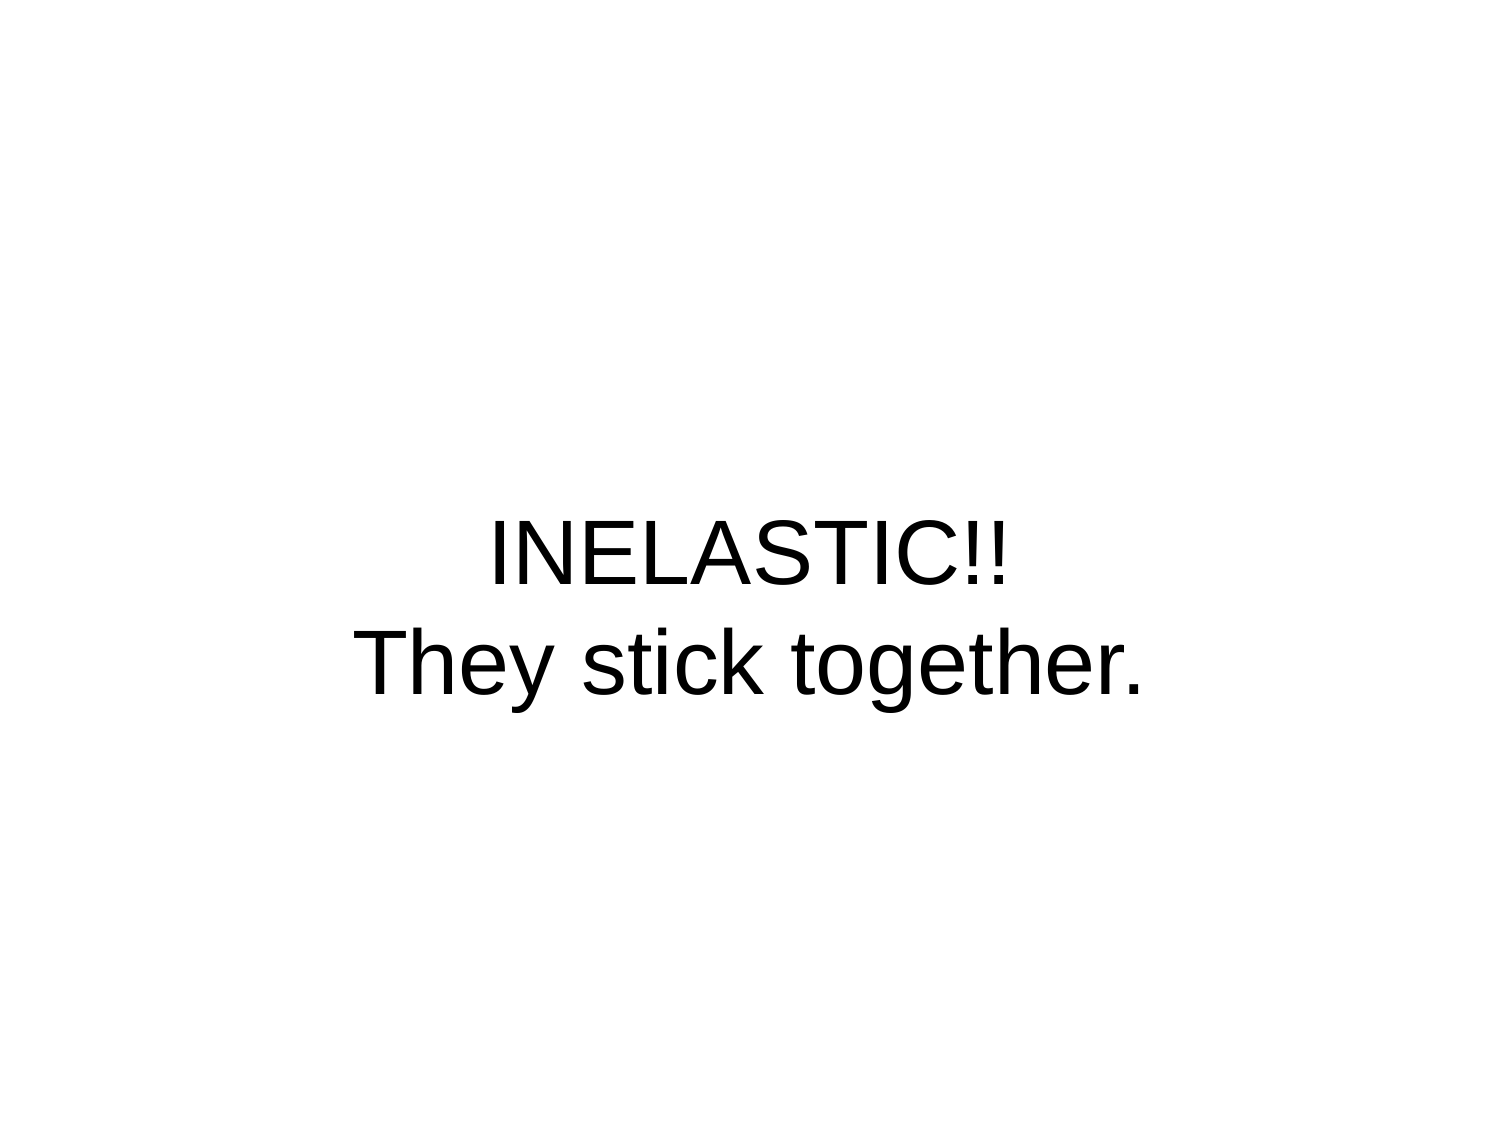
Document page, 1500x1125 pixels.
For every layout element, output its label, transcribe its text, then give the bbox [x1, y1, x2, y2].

title INELASTIC!! They stick together. [87, 337, 1413, 868]
